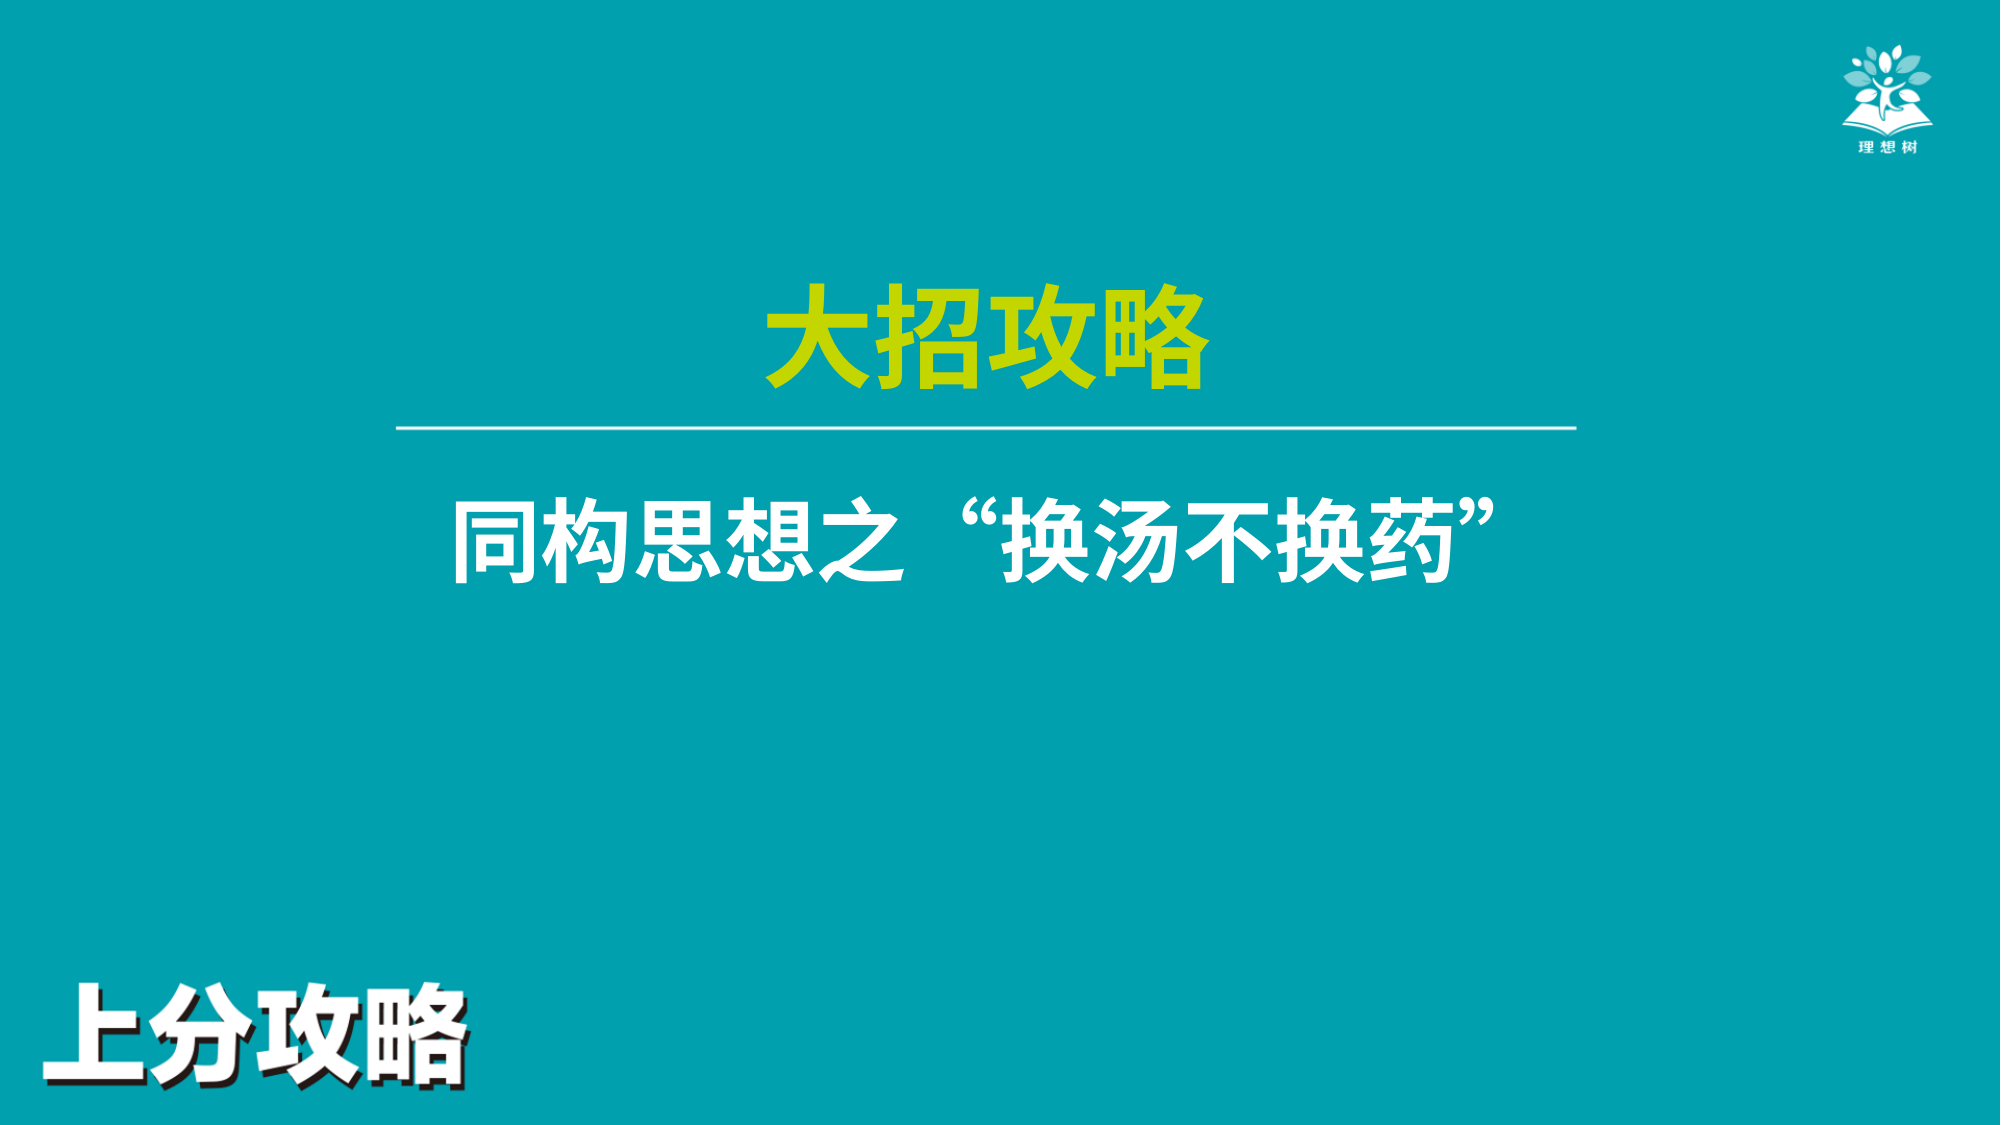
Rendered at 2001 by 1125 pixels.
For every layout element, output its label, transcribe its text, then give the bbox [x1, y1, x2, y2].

text_box 同构思想之“换汤不换药” [0, 472, 2000, 603]
text_box 大招攻略 [395, 253, 1577, 413]
picture [0, 0, 2000, 472]
picture [0, 603, 2000, 1125]
